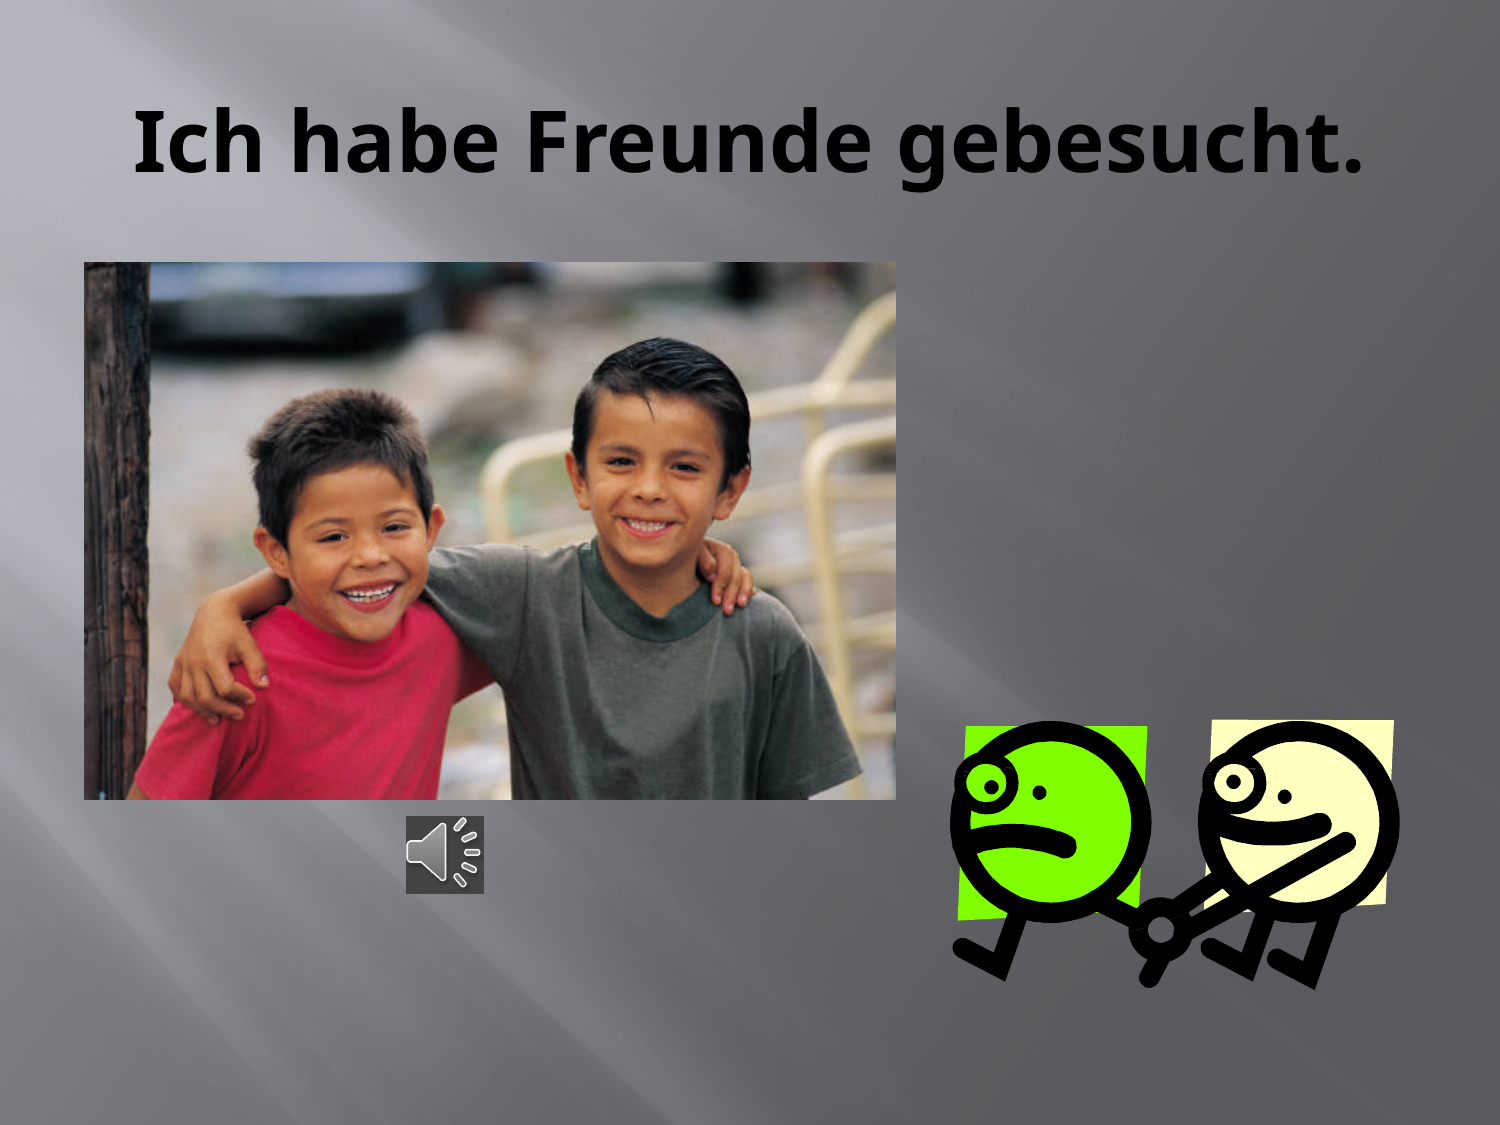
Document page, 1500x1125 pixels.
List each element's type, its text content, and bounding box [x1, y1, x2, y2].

picture [84, 262, 896, 801]
title Ich habe Freunde gebesucht. [75, 45, 1425, 233]
picture [949, 719, 1400, 991]
picture [404, 814, 486, 895]
